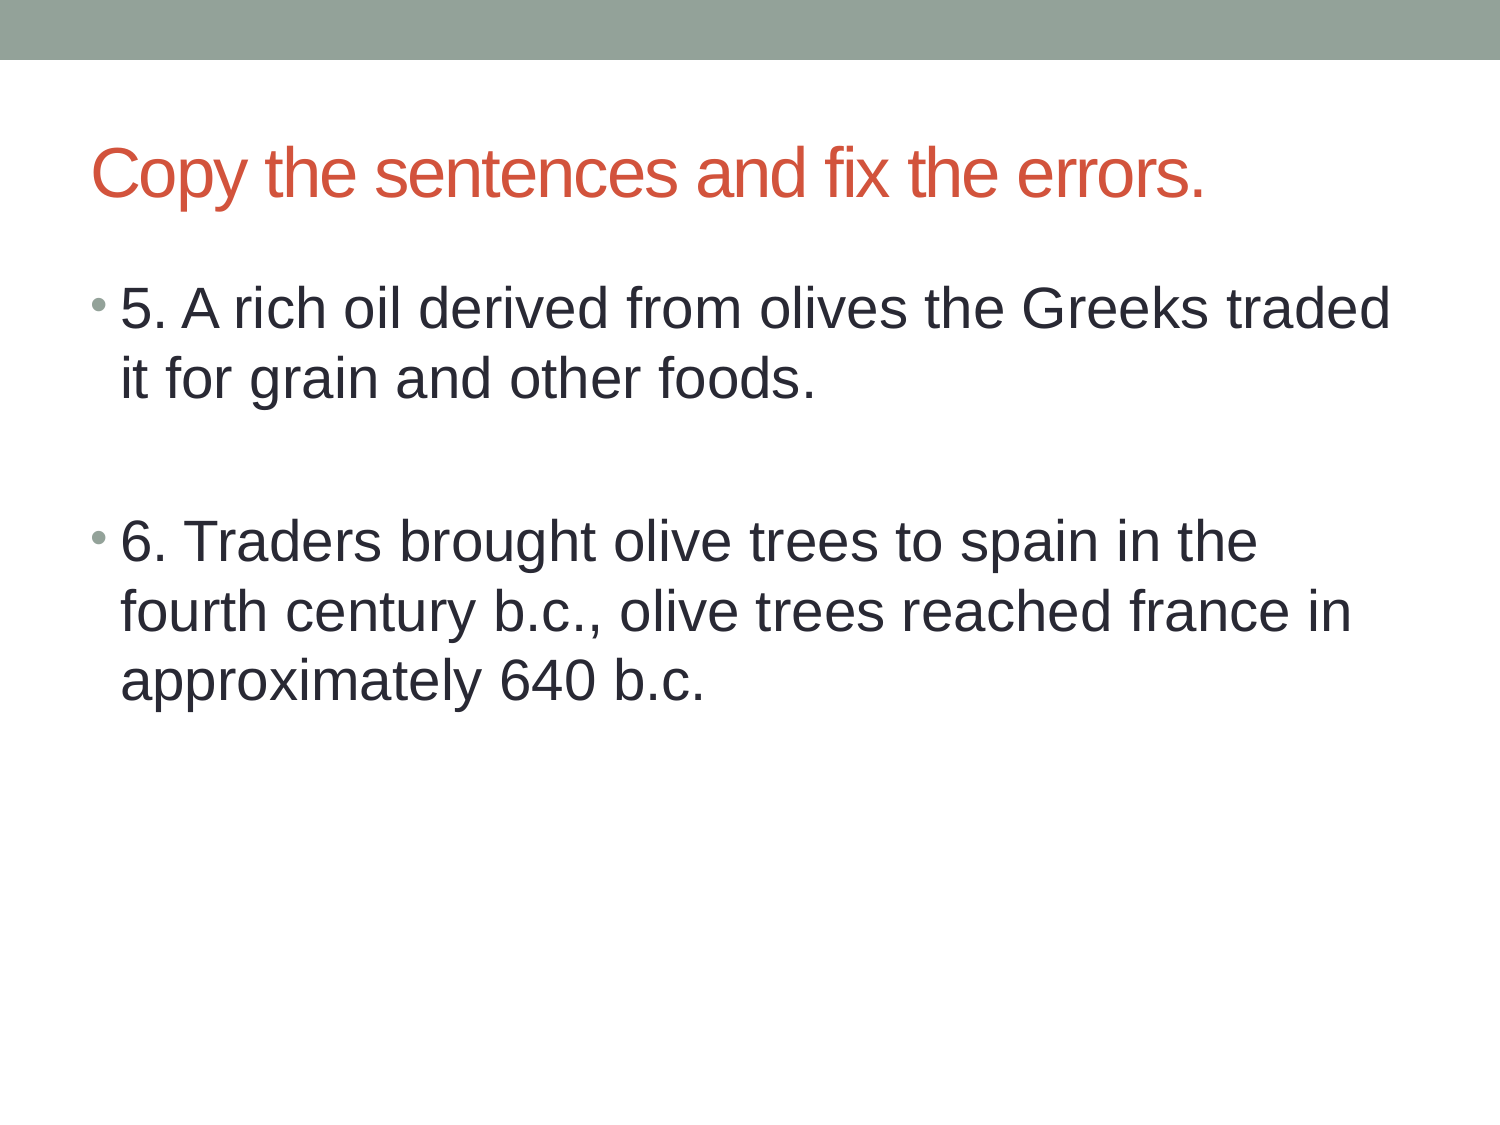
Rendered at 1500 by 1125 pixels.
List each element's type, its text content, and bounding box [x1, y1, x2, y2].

list 5. A rich oil derived from olives the Greeks traded it for grain and other foods. 6. Traders brought olive trees to spain in the fourth century b.c., olive trees reached france in approximately 640 b.c. [75, 262, 1425, 1063]
title Copy the sentences and fix the errors. [75, 87, 1425, 250]
